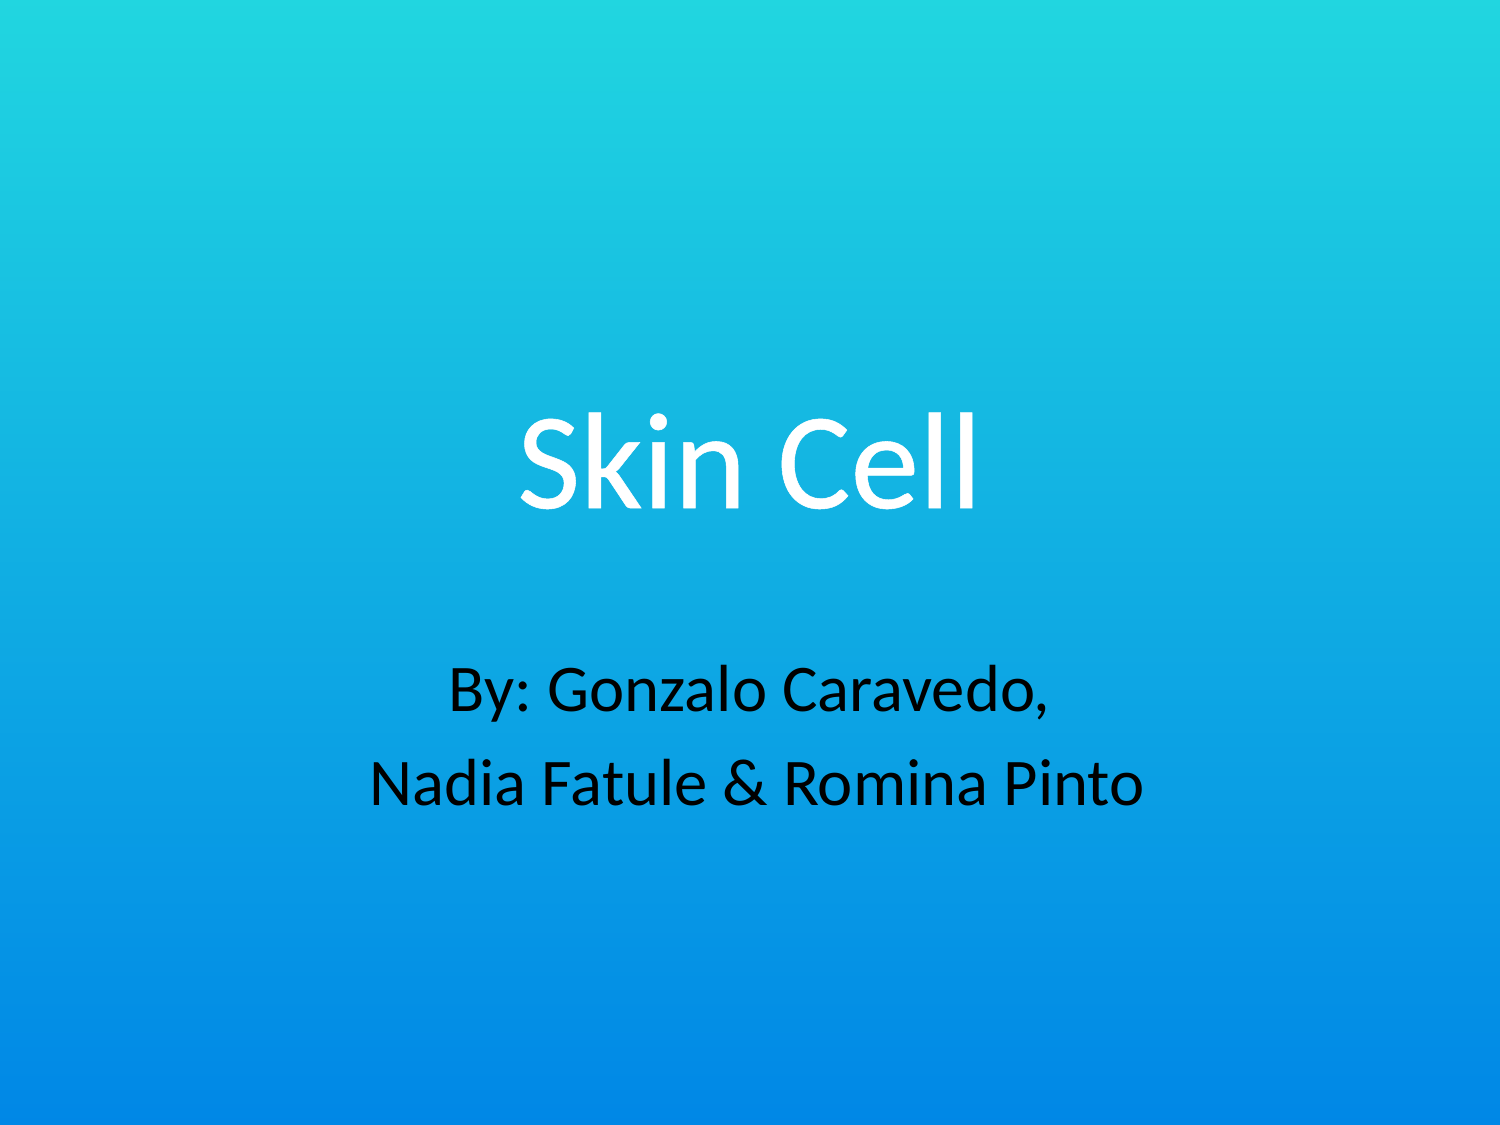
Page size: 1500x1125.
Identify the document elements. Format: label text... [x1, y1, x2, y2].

subtitle By: Gonzalo Caravedo, Nadia Fatule & Romina Pinto [224, 637, 1276, 926]
text_box Skin Cell [261, 363, 1239, 543]
